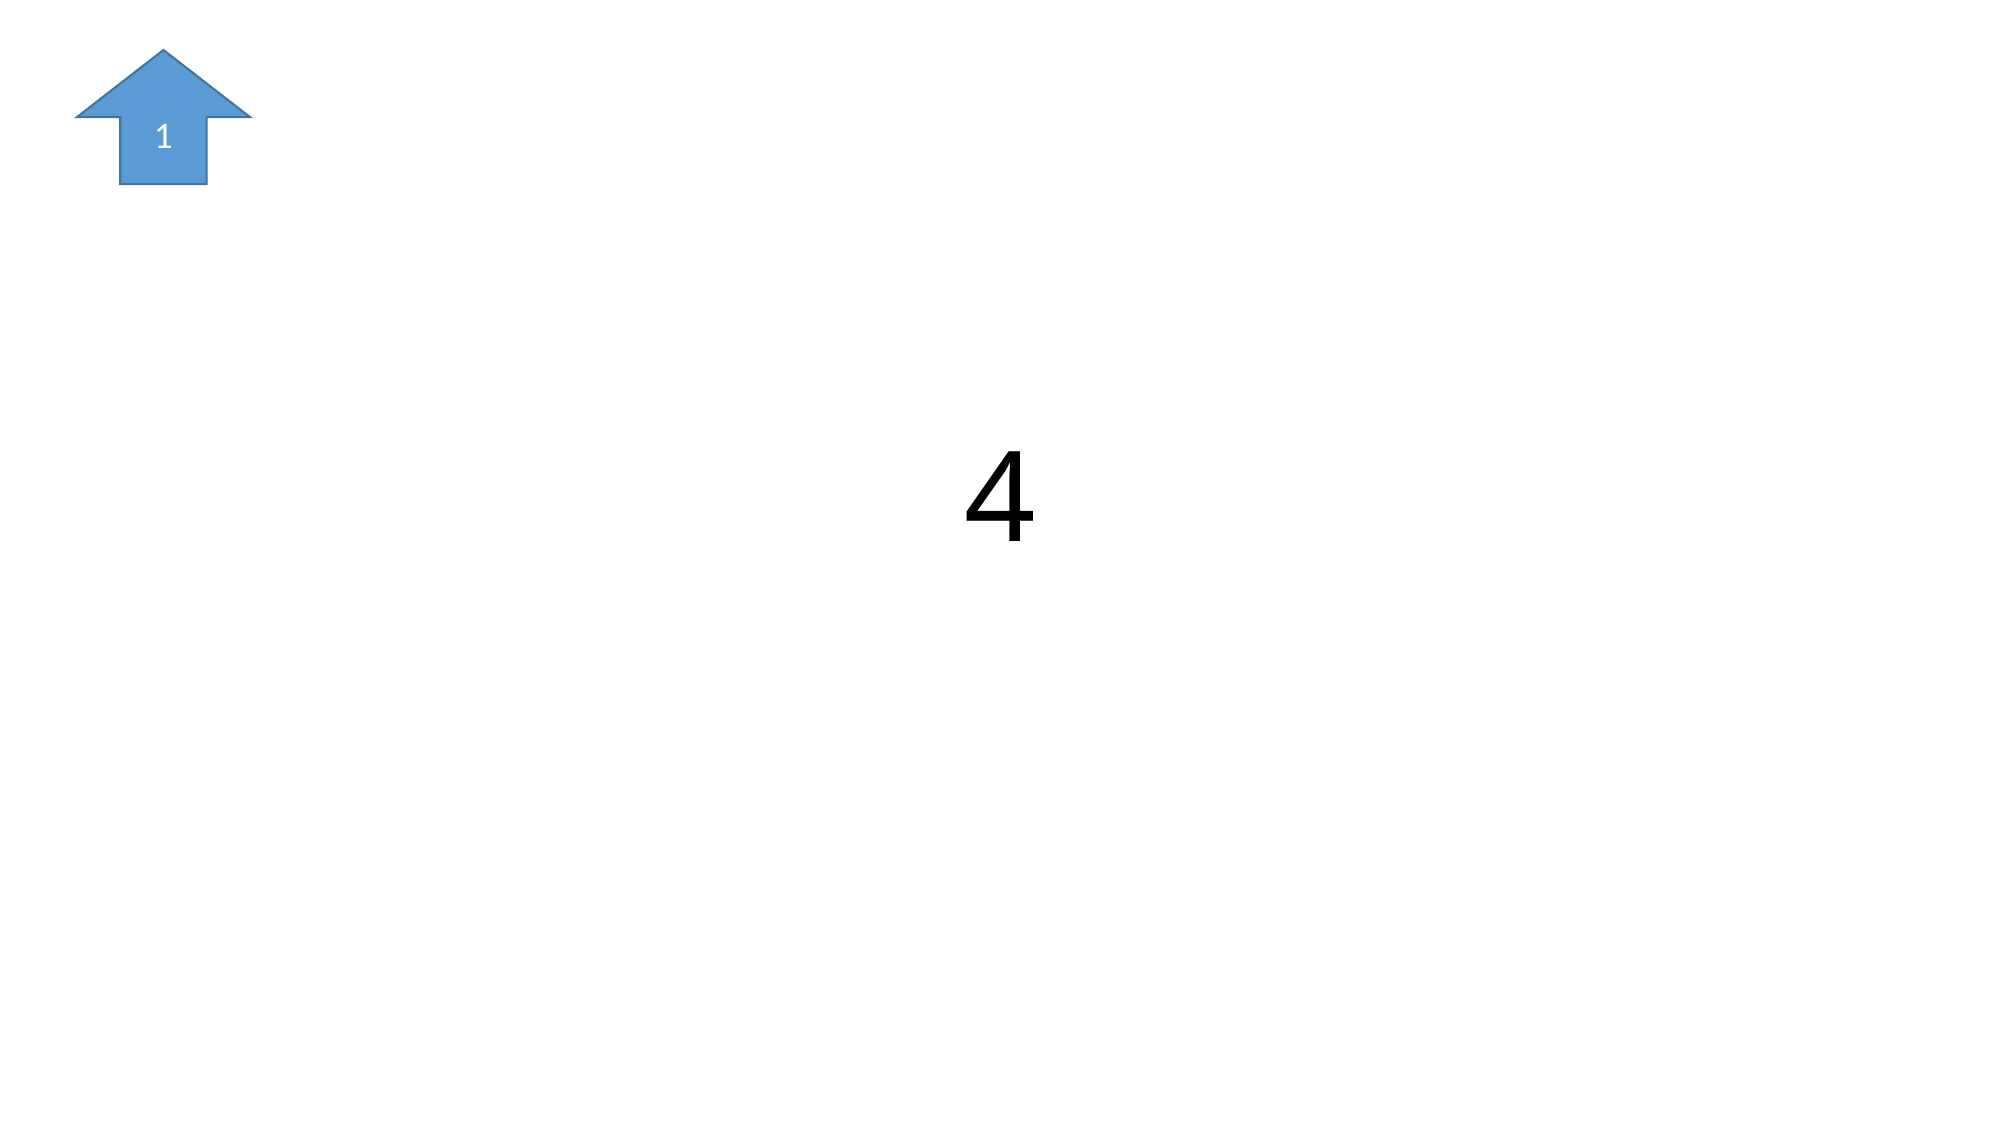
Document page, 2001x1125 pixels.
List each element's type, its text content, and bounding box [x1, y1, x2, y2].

text_box 1 [73, 48, 253, 186]
title 4 [249, 184, 1750, 576]
